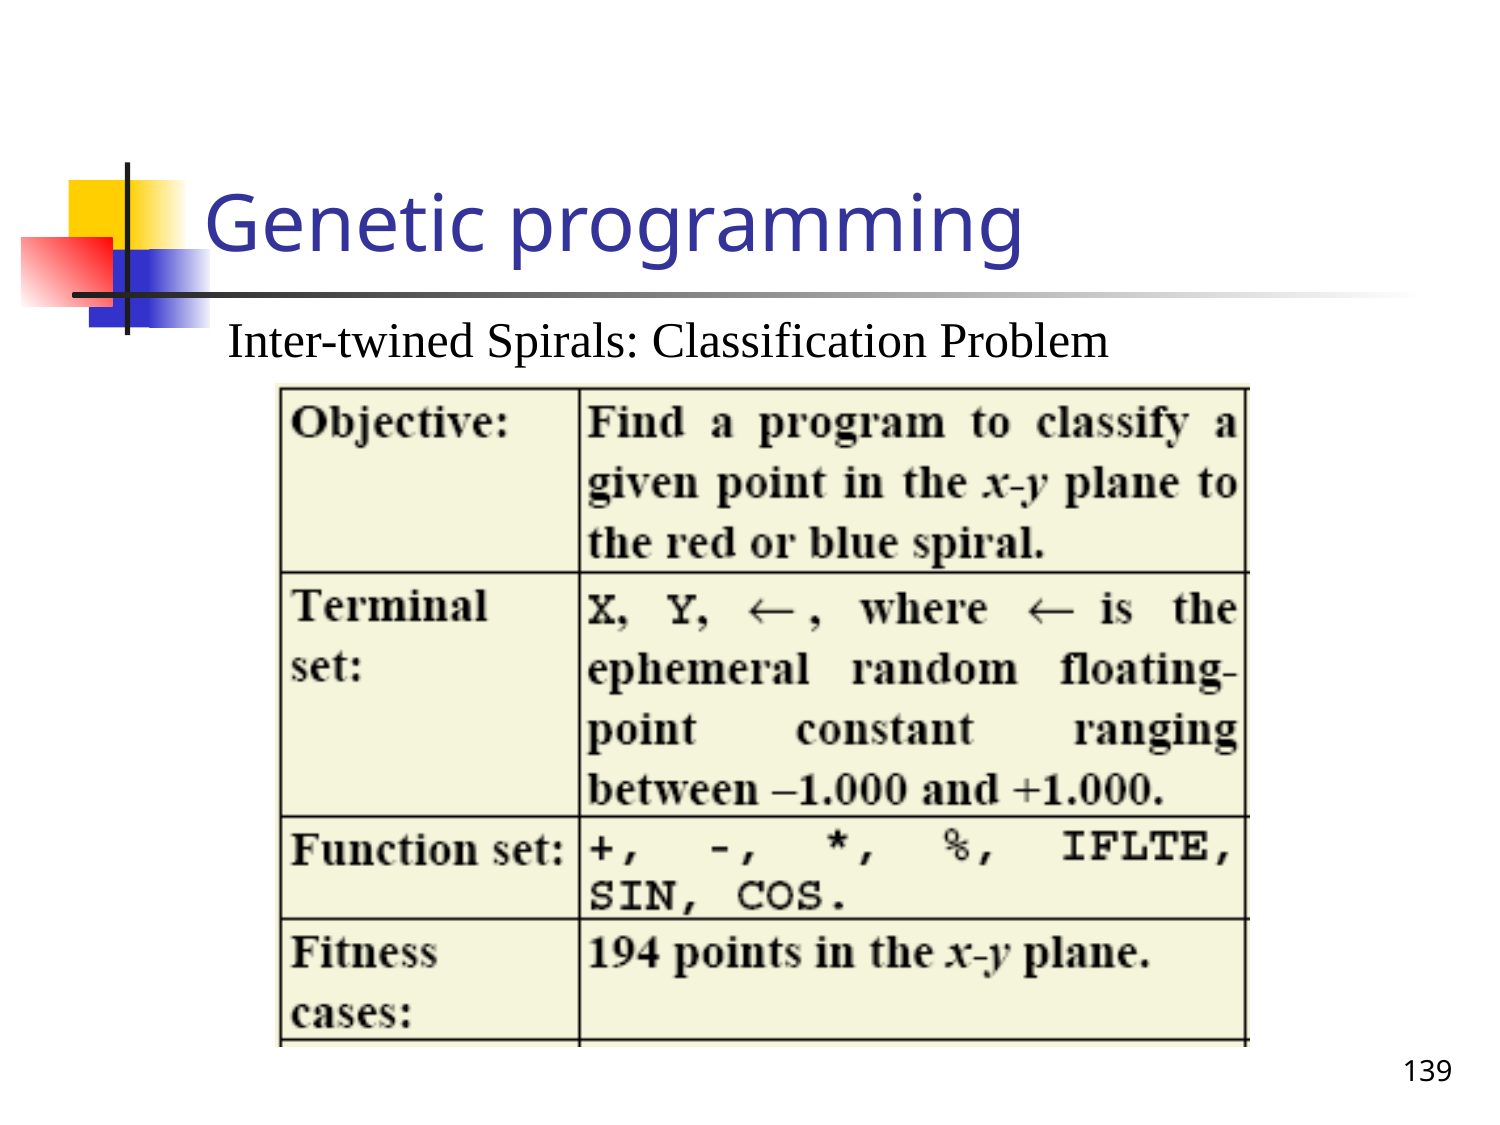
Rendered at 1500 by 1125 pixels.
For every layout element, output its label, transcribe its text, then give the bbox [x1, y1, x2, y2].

title Genetic programming [188, 34, 1468, 276]
slide_number 139 [1154, 1023, 1468, 1100]
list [274, 383, 1251, 1048]
text_box Inter-twined Spirals: Classification Problem [212, 299, 1269, 1055]
